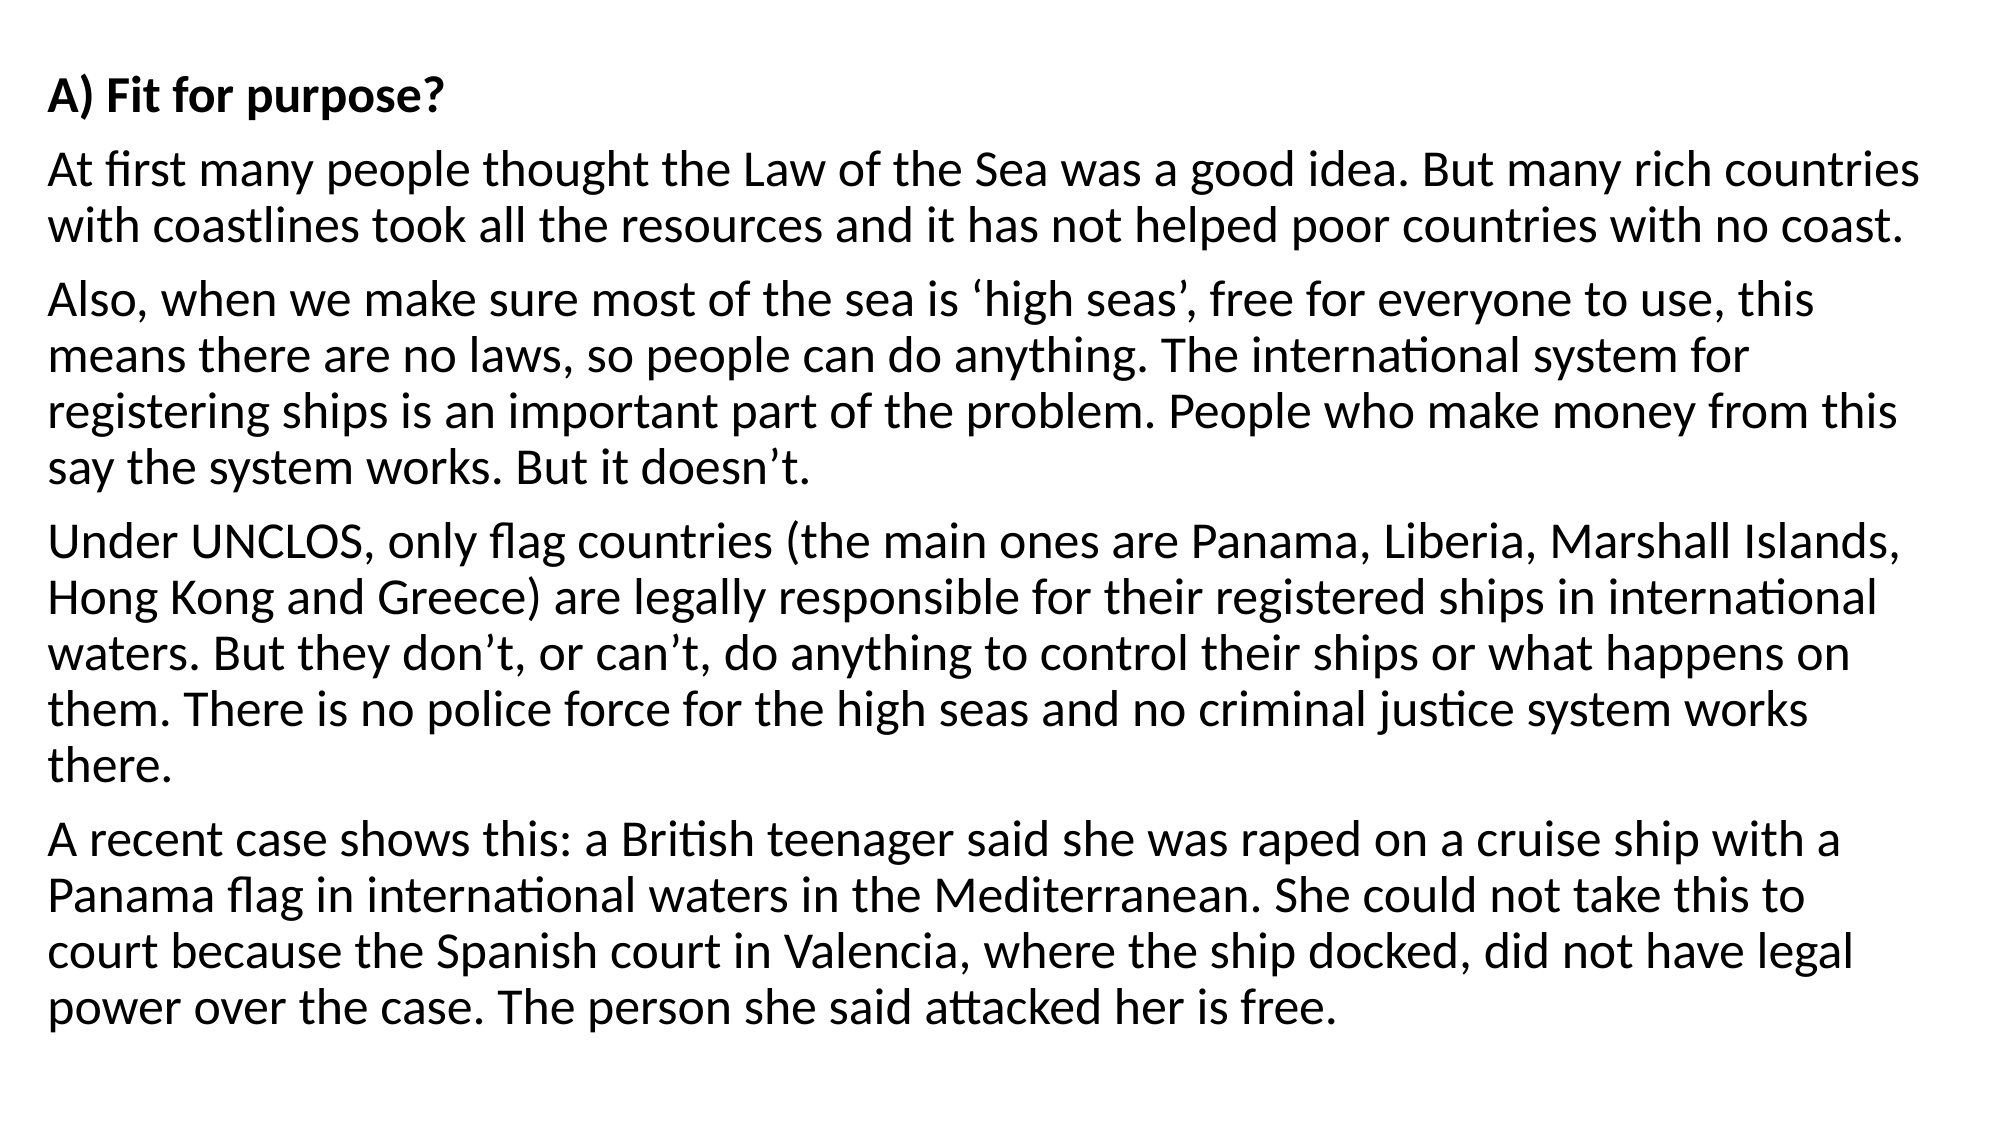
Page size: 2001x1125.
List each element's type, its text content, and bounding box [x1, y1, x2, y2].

list A) Fit for purpose? At first many people thought the Law of the Sea was a good idea. But many rich countries with coastlines took all the resources and it has not helped poor countries with no coast. Also, when we make sure most of the sea is ‘high seas’, free for everyone to use, this means there are no laws, so people can do anything. The international system for registering ships is an important part of the problem. People who make money from this say the system works. But it doesn’t. Under UNCLOS, only flag countries (the main ones are Panama, Liberia, Marshall Islands, Hong Kong and Greece) are legally responsible for their registered ships in international waters. But they don’t, or can’t, do anything to control their ships or what happens on them. There is no police force for the high seas and no criminal justice system works there. A recent case shows this: a British teenager said she was raped on a cruise ship with a Panama flag in international waters in the Mediterranean. She could not take this to court because the Spanish court in Valencia, where the ship docked, did not have legal power over the case. The person she said attacked her is free. [32, 60, 1945, 1090]
